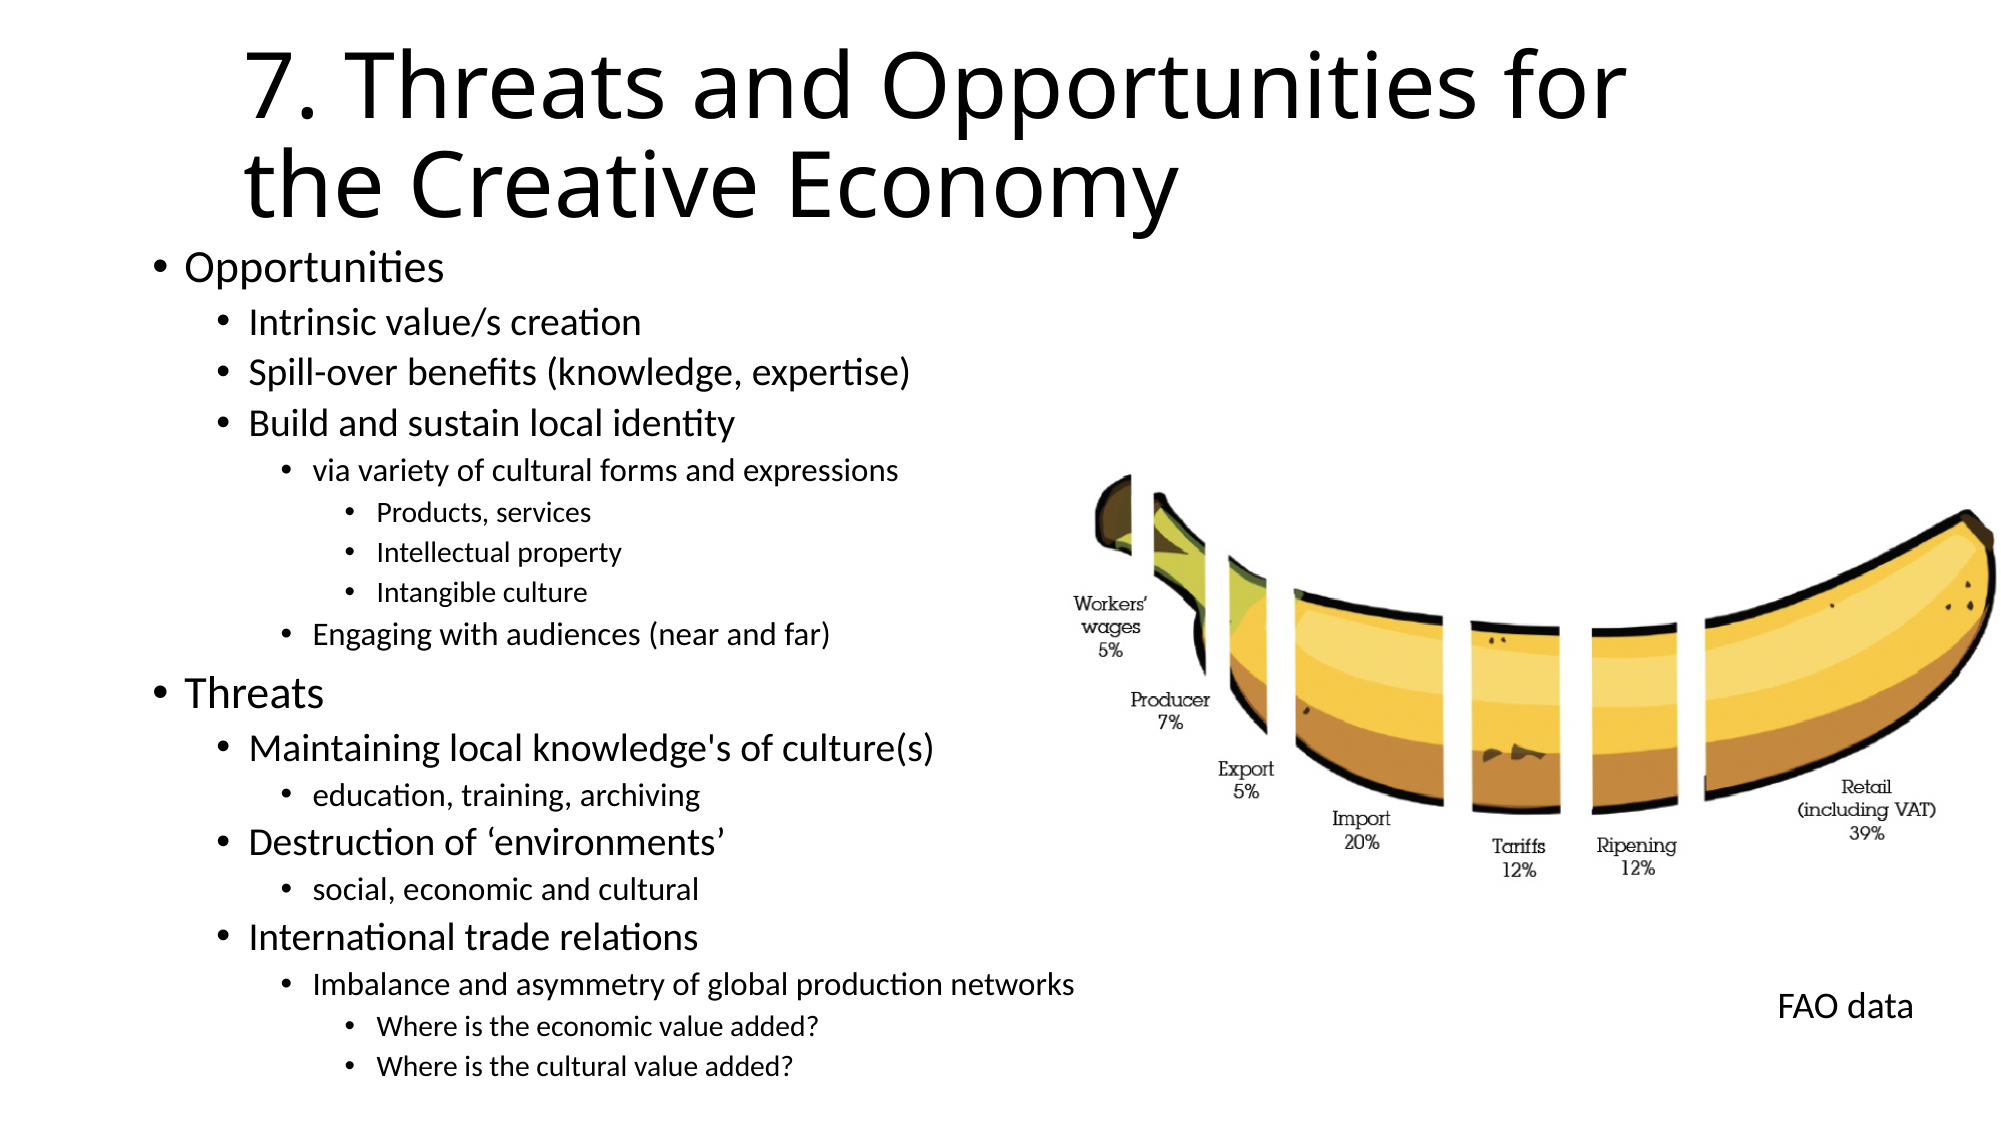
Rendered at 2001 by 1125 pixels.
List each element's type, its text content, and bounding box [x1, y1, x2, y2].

title 7. Threats and Opportunities for the Creative Economy [228, 0, 1743, 235]
list Opportunities Intrinsic value/s creation Spill-over benefits (knowledge, expertise) Build and sustain local identity via variety of cultural forms and expressions Products, services Intellectual property Intangible culture Engaging with audiences (near and far) Threats Maintaining local knowledge's of culture(s) education, training, archiving Destruction of ‘environments’ social, economic and cultural International trade relations Imbalance and asymmetry of global production networks Where is the economic value added? Where is the cultural value added? [137, 235, 1863, 1093]
text_box FAO data [1762, 973, 1930, 1034]
picture [1061, 453, 2000, 893]
